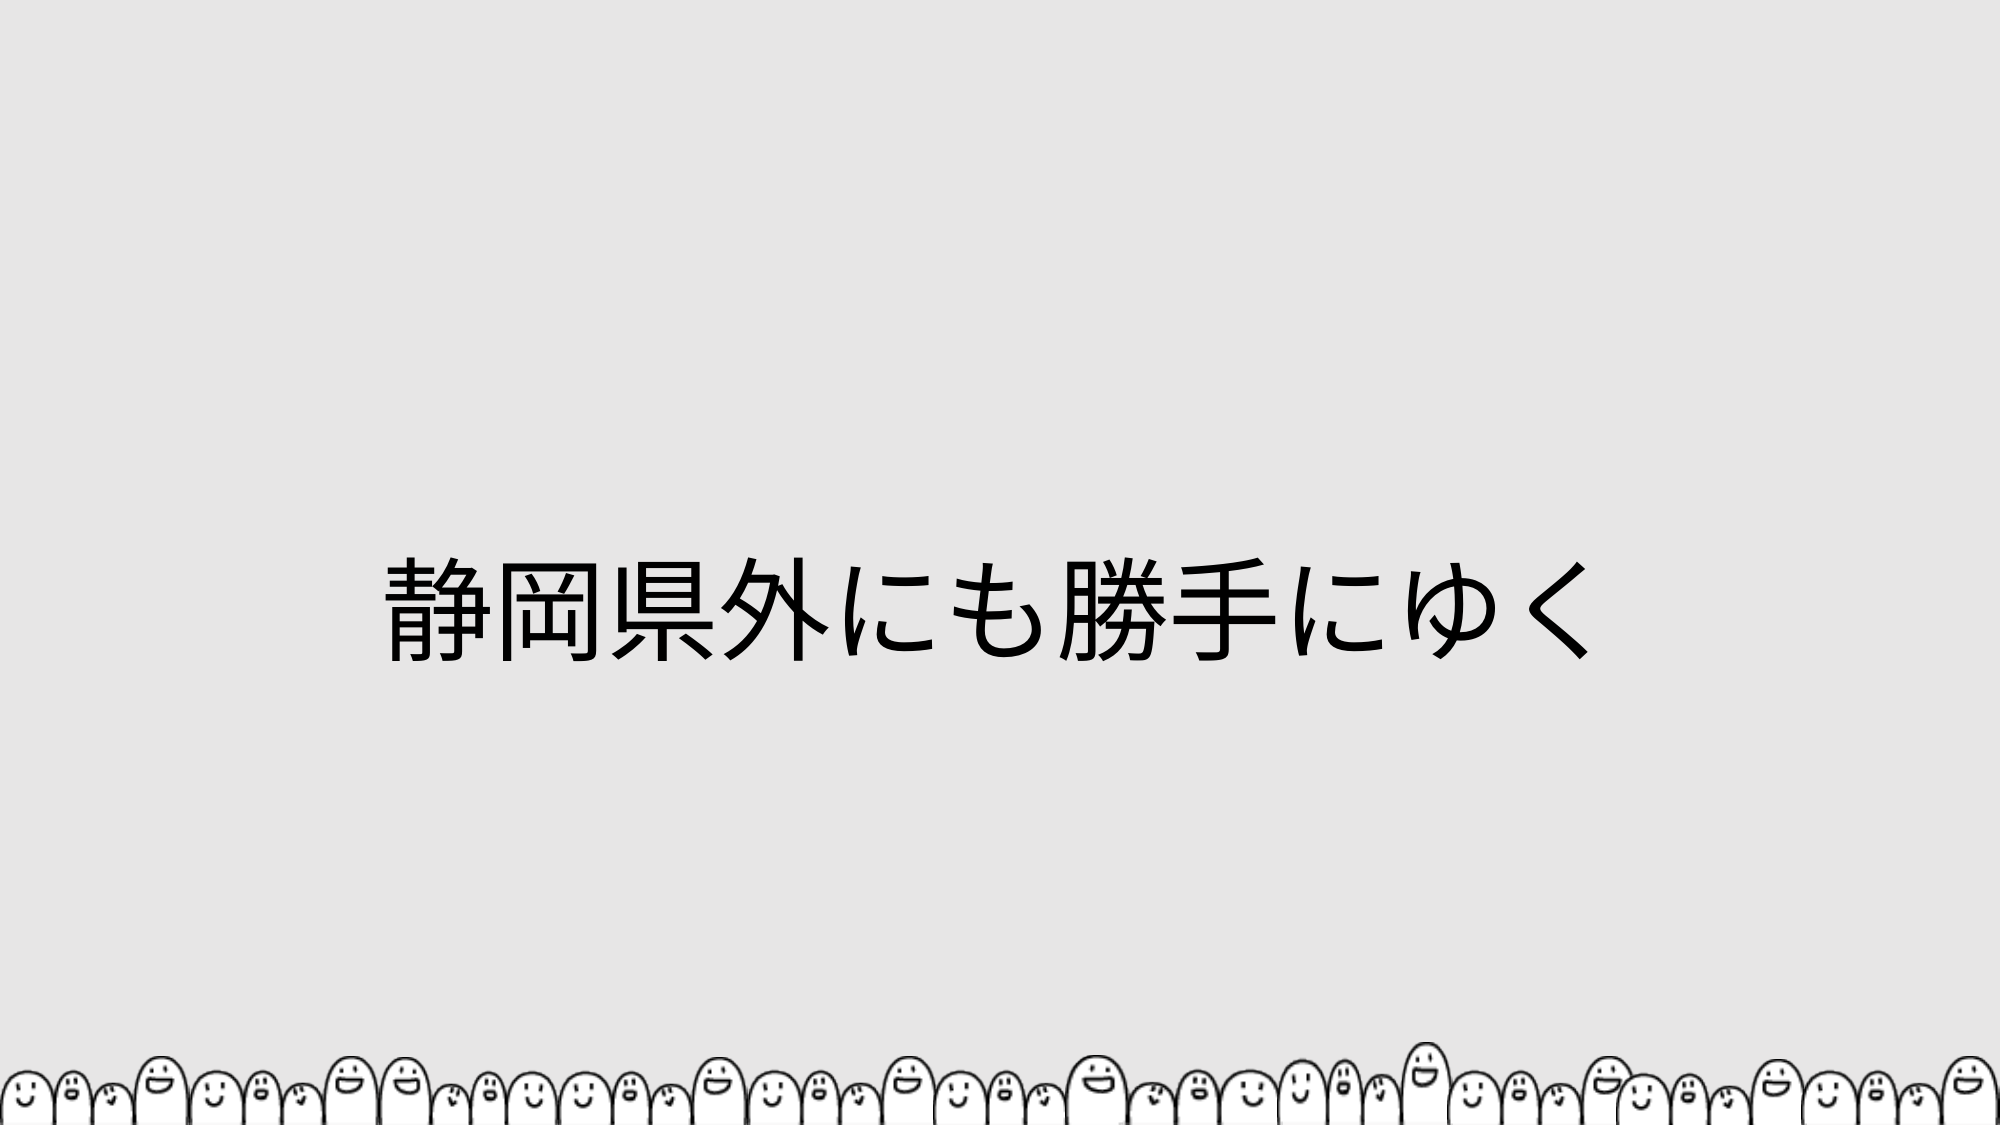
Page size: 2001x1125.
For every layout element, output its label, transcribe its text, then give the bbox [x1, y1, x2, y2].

picture [0, 1042, 2000, 1125]
list 静岡県外にも勝手にゆく [31, 210, 1969, 1022]
